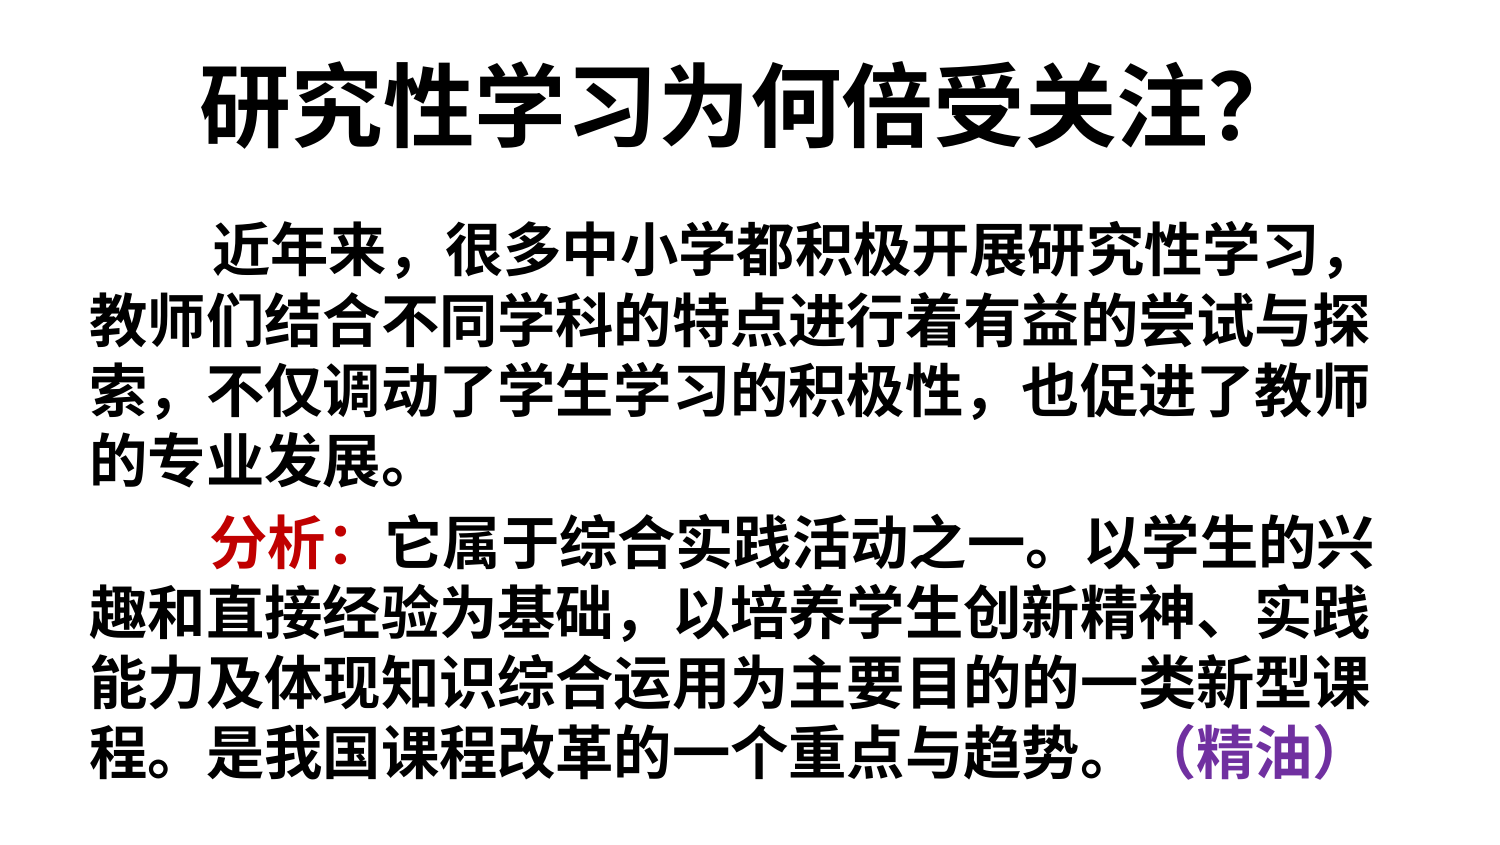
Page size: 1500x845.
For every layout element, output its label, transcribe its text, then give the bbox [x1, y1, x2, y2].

list 近年来，很多中小学都积极开展研究性学习，教师们结合不同学科的特点进行着有益的尝试与探索，不仅调动了学生学习的积极性，也促进了教师的专业发展。 分析：它属于综合实践活动之一。以学生的兴趣和直接经验为基础，以培养学生创新精神、实践能力及体现知识综合运用为主要目的的一类新型课程。是我国课程改革的一个重点与趋势。（精油） [74, 196, 1426, 793]
title 研究性学习为何倍受关注？ [74, 33, 1426, 175]
